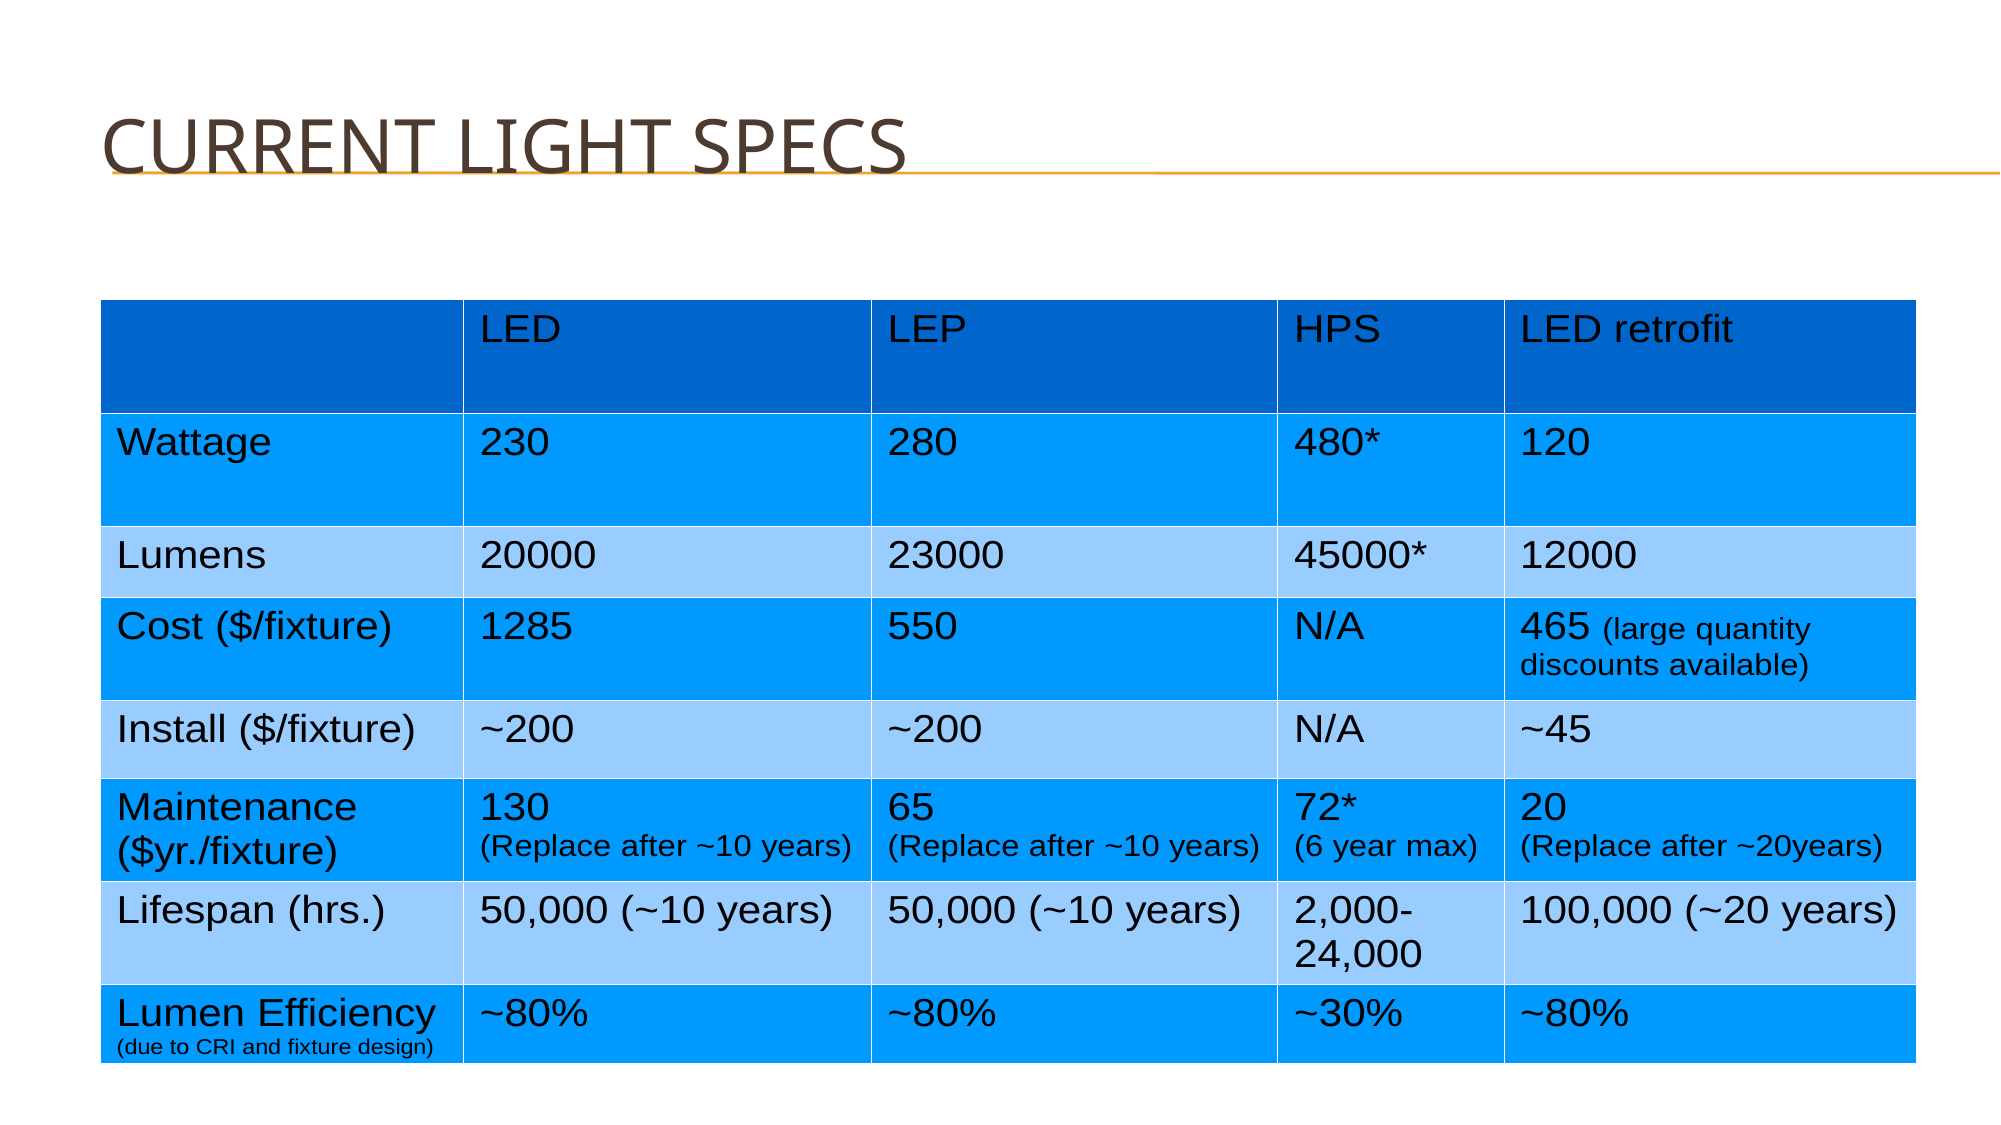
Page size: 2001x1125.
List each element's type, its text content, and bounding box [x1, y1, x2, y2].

title Current Light Specs [66, 75, 1966, 213]
picture [99, 299, 1917, 1063]
